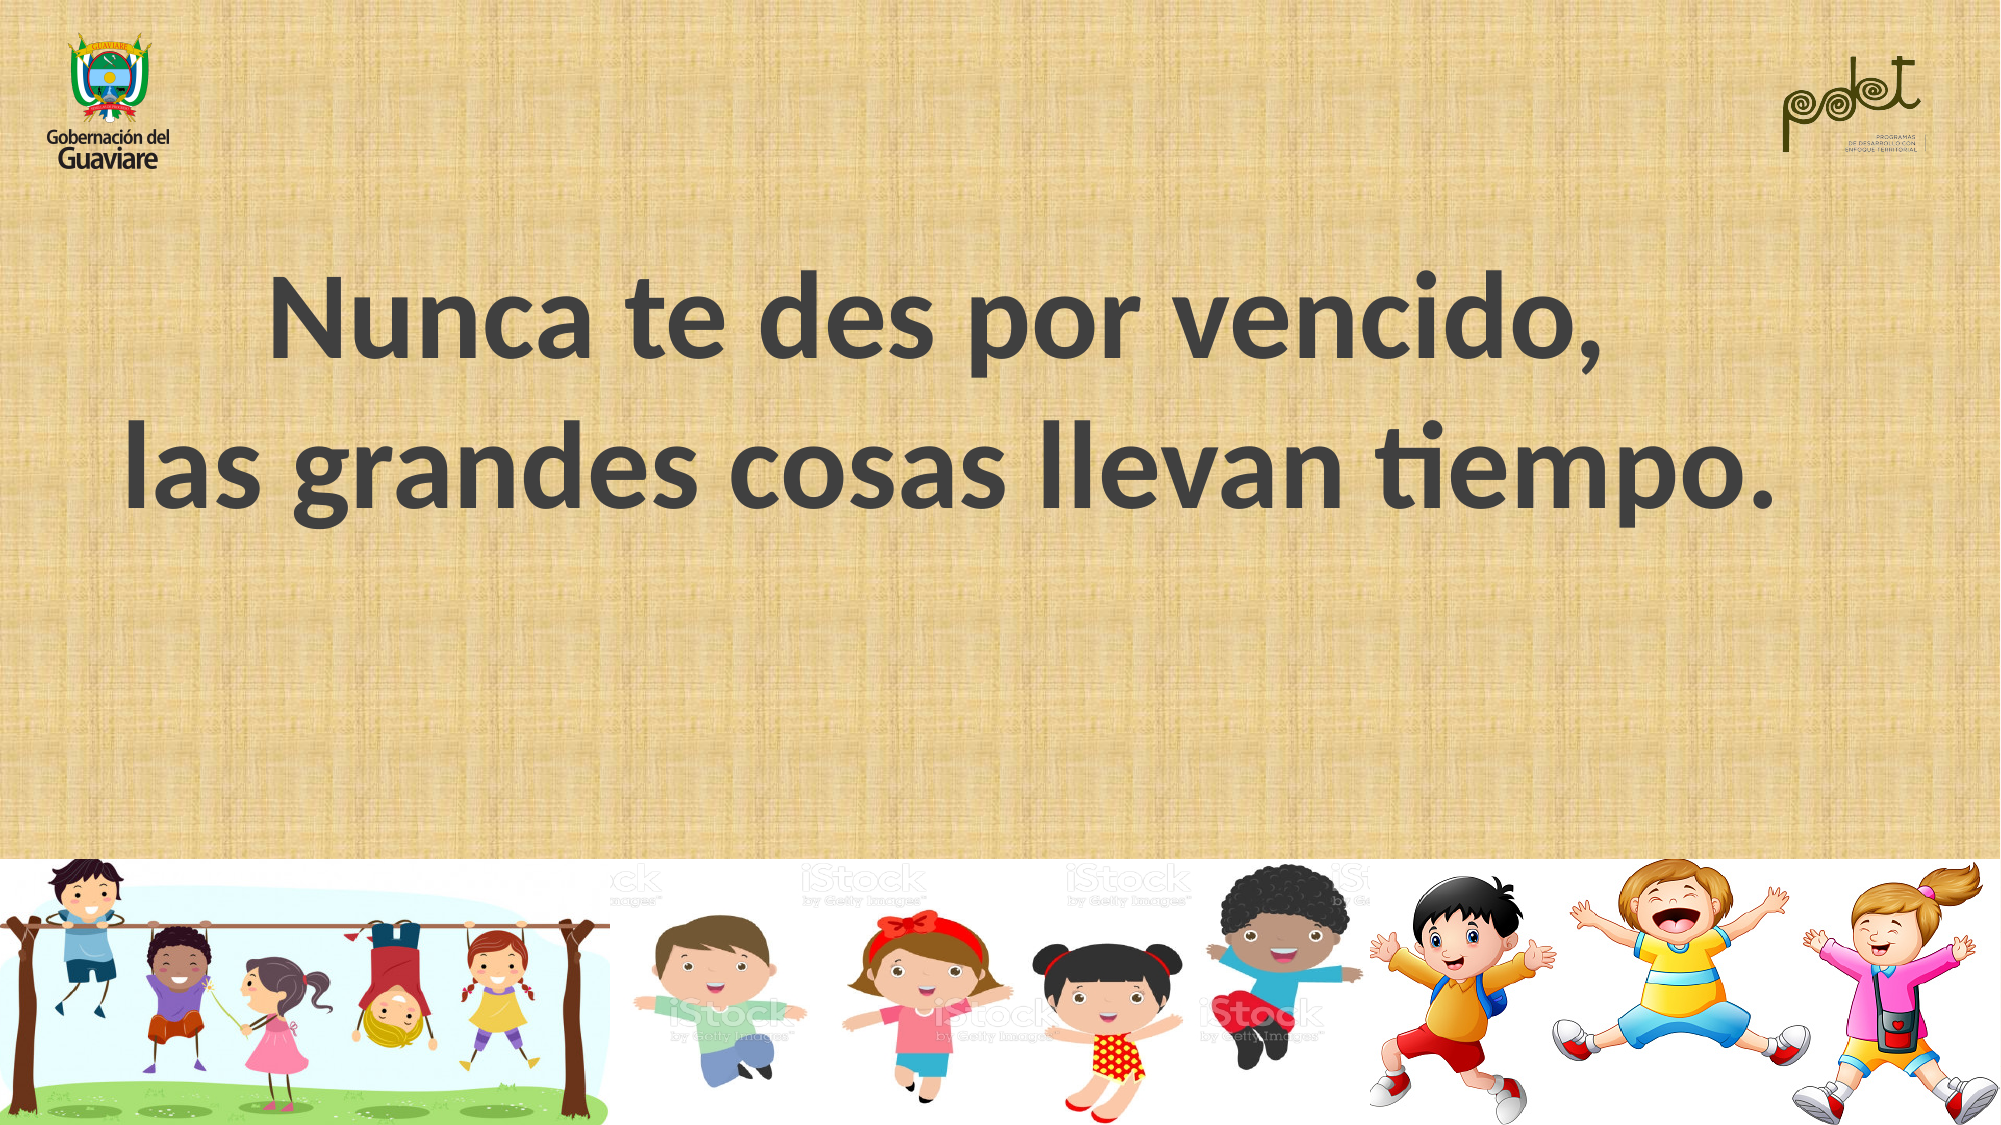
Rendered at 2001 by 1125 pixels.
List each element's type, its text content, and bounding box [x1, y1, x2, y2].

text_box Nunca te des por vencido, las grandes cosas llevan tiempo. [105, 226, 1797, 542]
picture [0, 0, 2001, 1125]
